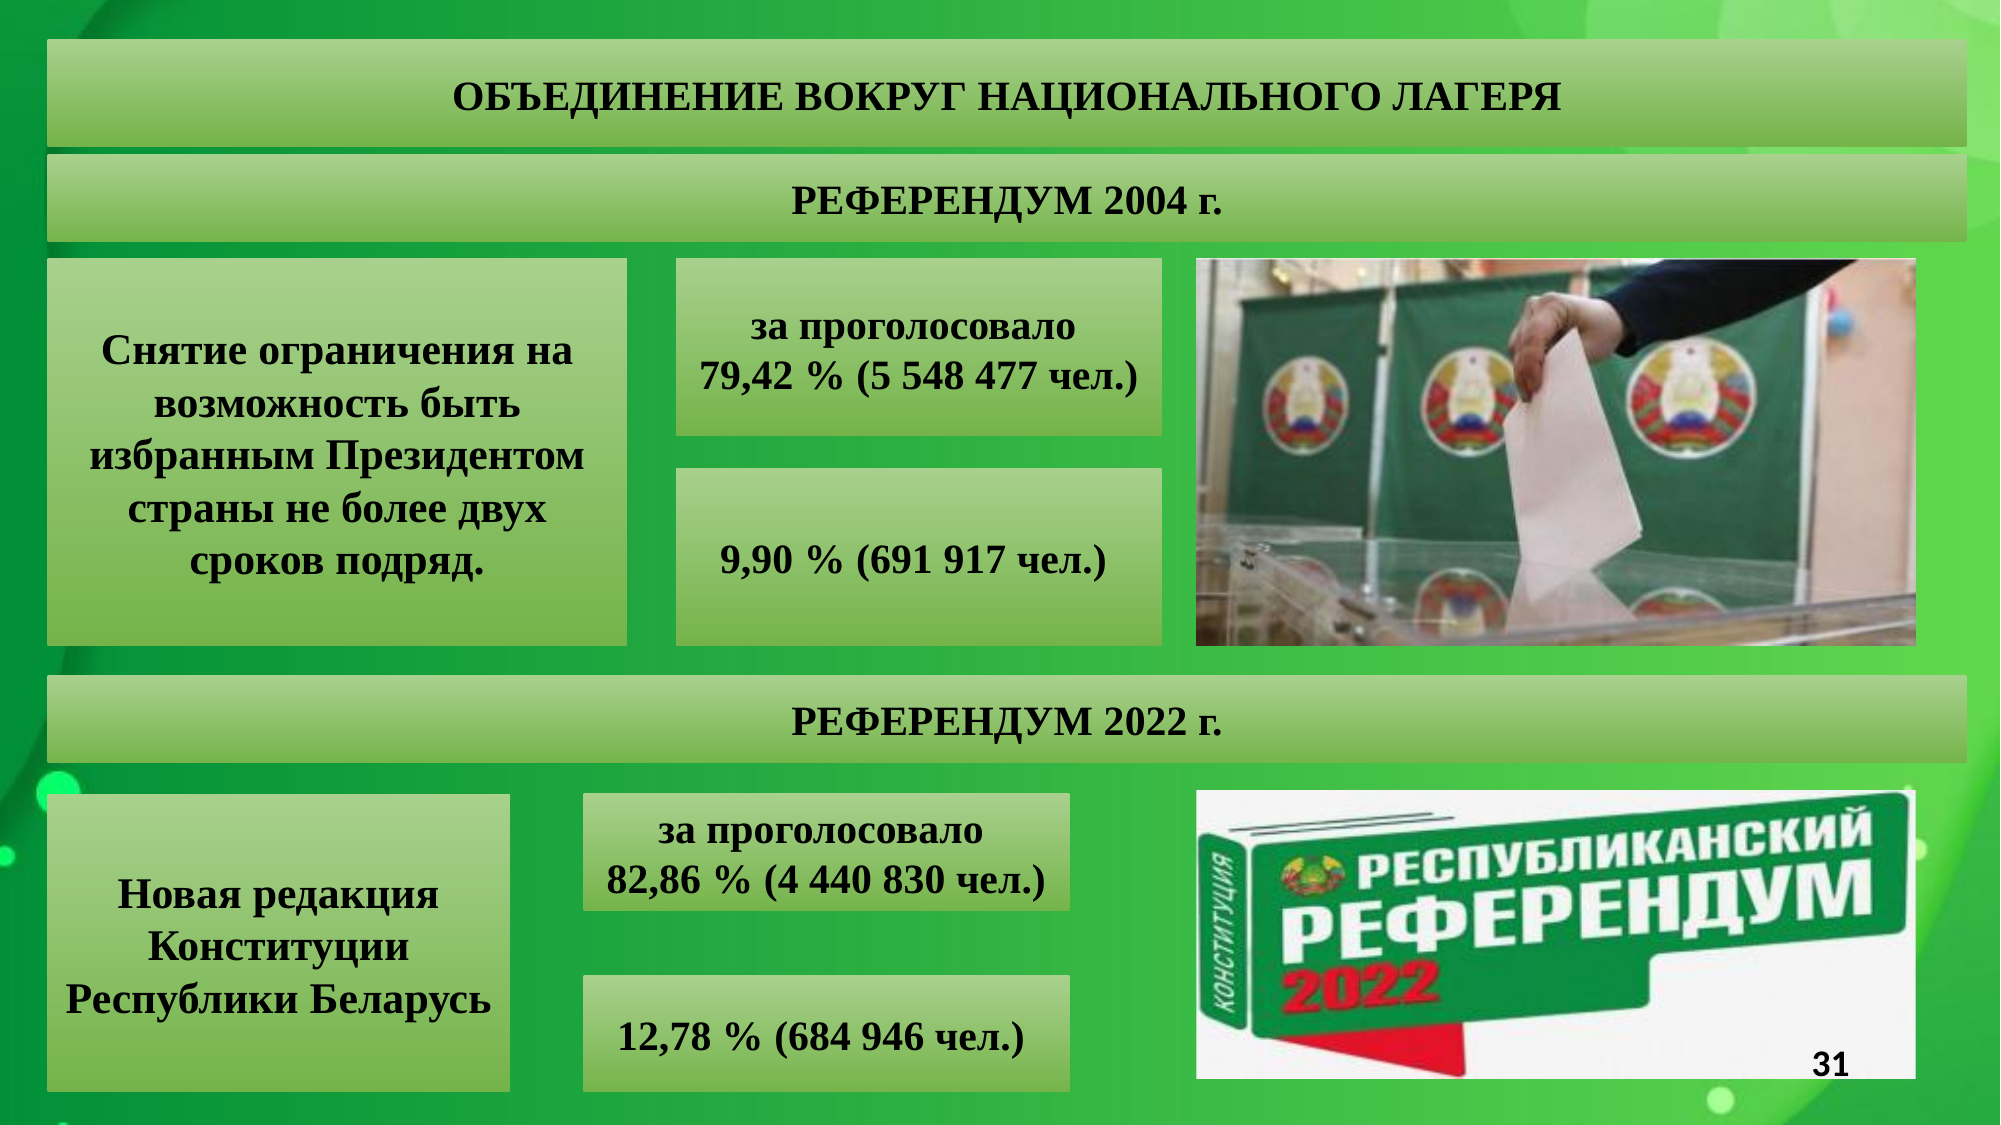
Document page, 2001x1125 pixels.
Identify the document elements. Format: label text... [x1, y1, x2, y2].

text_box 12,78 % (684 946 чел.) [583, 975, 1070, 1092]
text_box Новая редакция Конституции Республики Беларусь [47, 794, 510, 1092]
picture [0, 0, 2000, 1125]
text_box 9,90 % (691 917 чел.) [676, 468, 1162, 646]
slide_number 31 [1414, 1079, 1865, 1092]
text_box РЕФЕРЕНДУМ 2004 г. [47, 154, 1967, 242]
text_box за проголосовало 79,42 % (5 548 477 чел.) [676, 258, 1162, 436]
text_box за проголосовало 82,86 % (4 440 830 чел.) [583, 793, 1070, 911]
text_box Снятие ограничения на возможность быть избранным Президентом страны не более двух сроков подряд. [47, 258, 627, 646]
text_box РЕФЕРЕНДУМ 2022 г. [47, 675, 1967, 763]
text_box ОБЪЕДИНЕНИЕ ВОКРУГ НАЦИОНАЛЬНОГО ЛАГЕРЯ [47, 39, 1967, 147]
